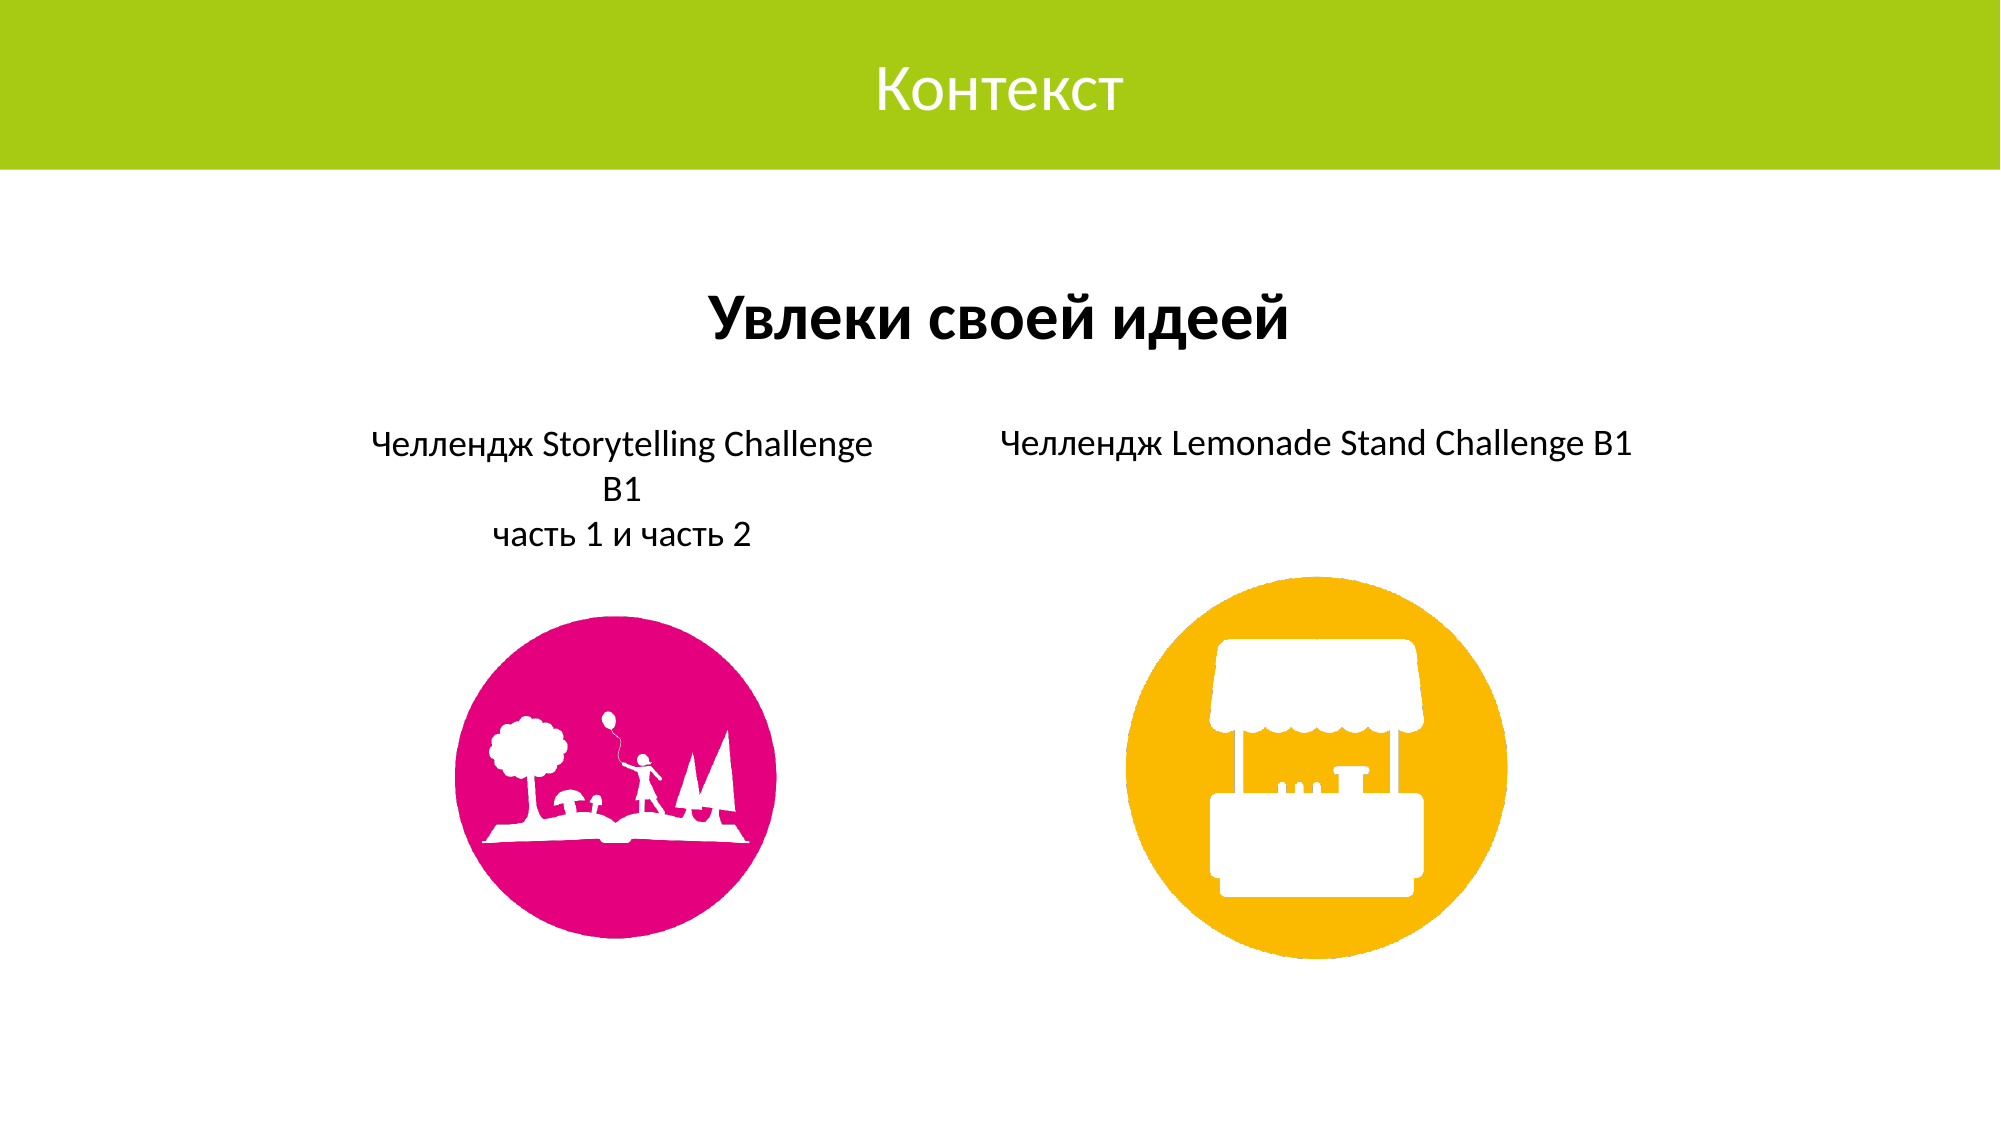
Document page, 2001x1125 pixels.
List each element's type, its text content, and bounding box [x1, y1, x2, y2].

text_box Челлендж Lemonade Stand Challenge B1 [976, 410, 1657, 470]
picture [1062, 514, 1571, 1023]
picture [401, 562, 830, 991]
text_box Челлендж Storytelling Challenge B1 часть 1 и часть 2 [333, 411, 912, 561]
text_box [285, 186, 1715, 1125]
text_box [324, 361, 1675, 1005]
text_box Увлеки своей идеей [285, 265, 1714, 361]
text_box Контекст [0, 0, 2000, 171]
